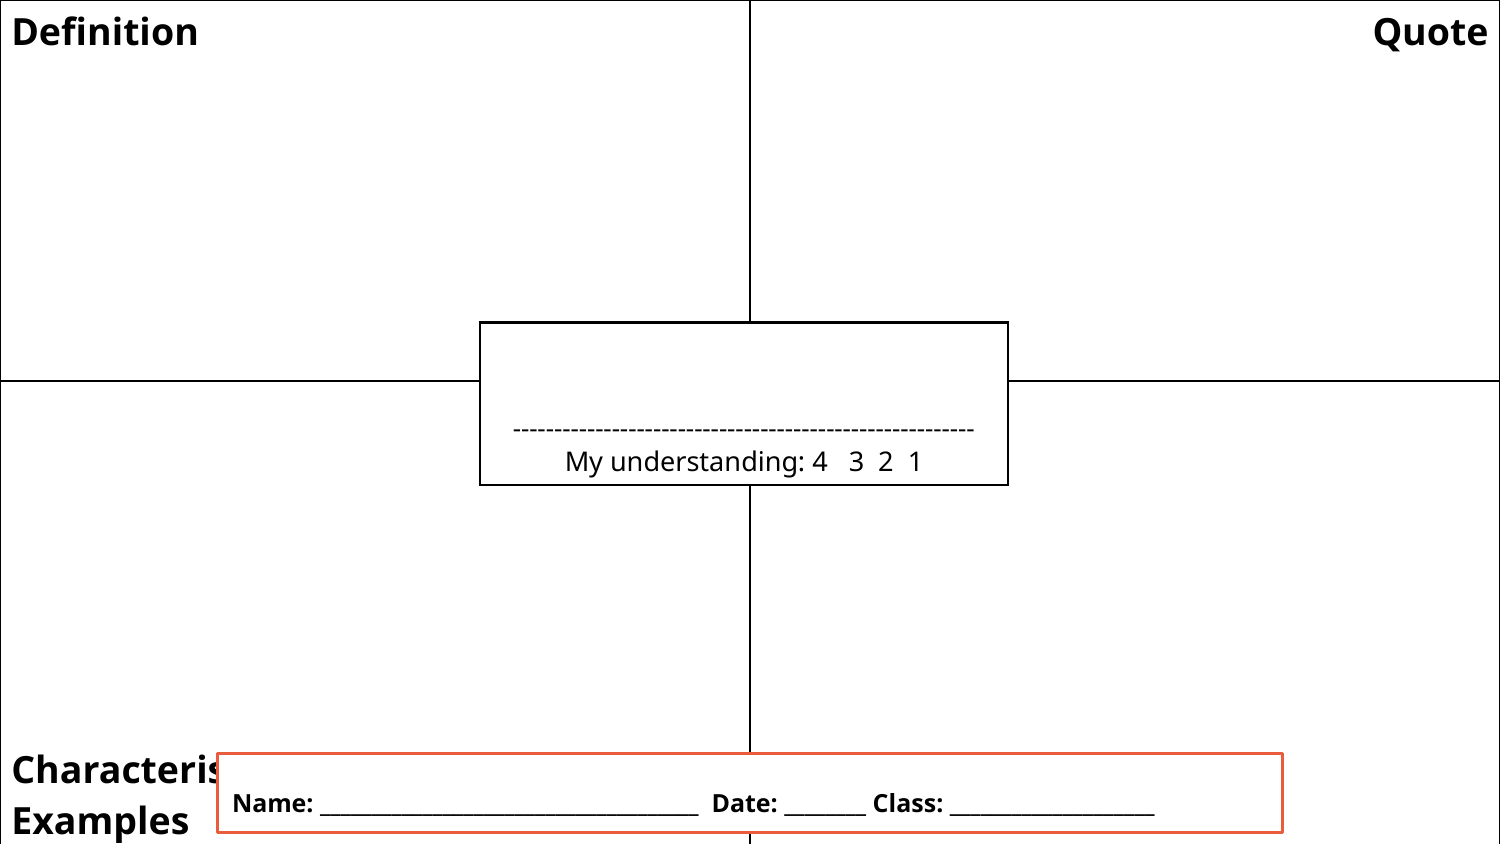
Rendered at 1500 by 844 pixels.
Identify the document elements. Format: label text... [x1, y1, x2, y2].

table_header Quote [751, 1, 1499, 380]
text_box -------------------------------------------------------- My understanding: 4 3 2 1 [480, 322, 1008, 486]
table_header Definition [1, 1, 749, 380]
table_cell Characteristics/ Examples [1, 382, 749, 844]
text_box Name: _____________________________________ Date: ________ Class: ____________________ [217, 753, 1283, 833]
table_cell Question [751, 382, 1499, 844]
